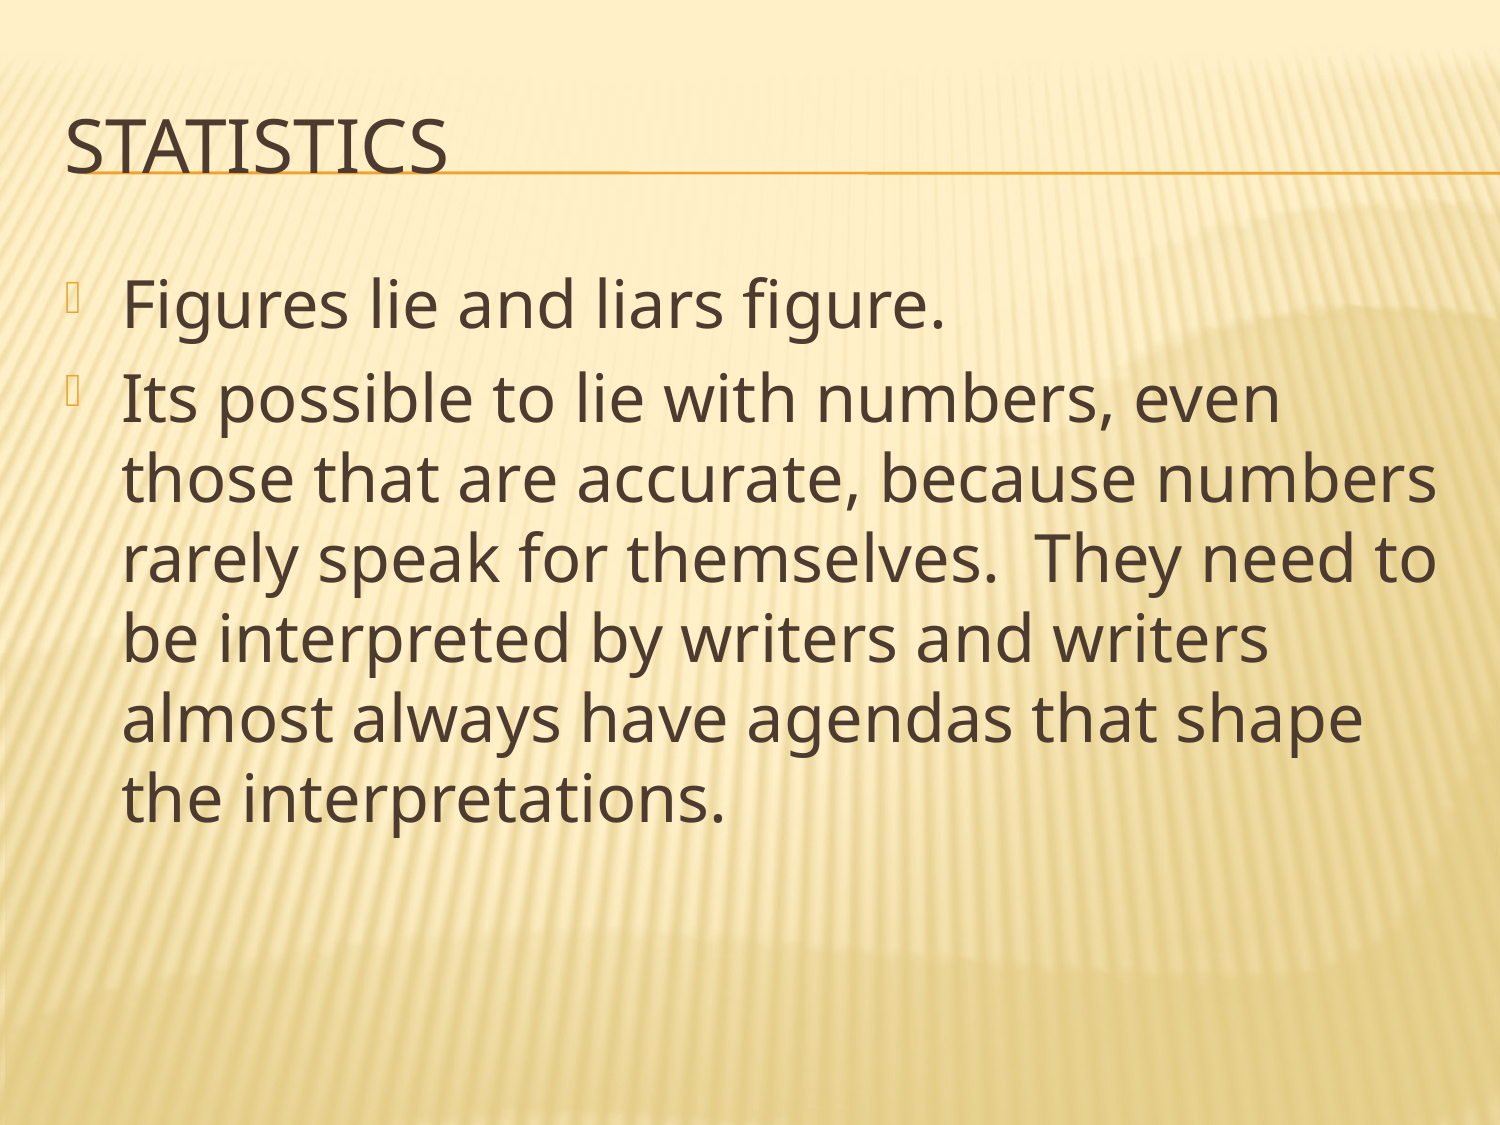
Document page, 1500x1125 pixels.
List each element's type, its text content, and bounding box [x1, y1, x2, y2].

list Figures lie and liars figure. Its possible to lie with numbers, even those that are accurate, because numbers rarely speak for themselves. They need to be interpreted by writers and writers almost always have agendas that shape the interpretations. [50, 254, 1475, 998]
title Statistics [50, 75, 1475, 213]
